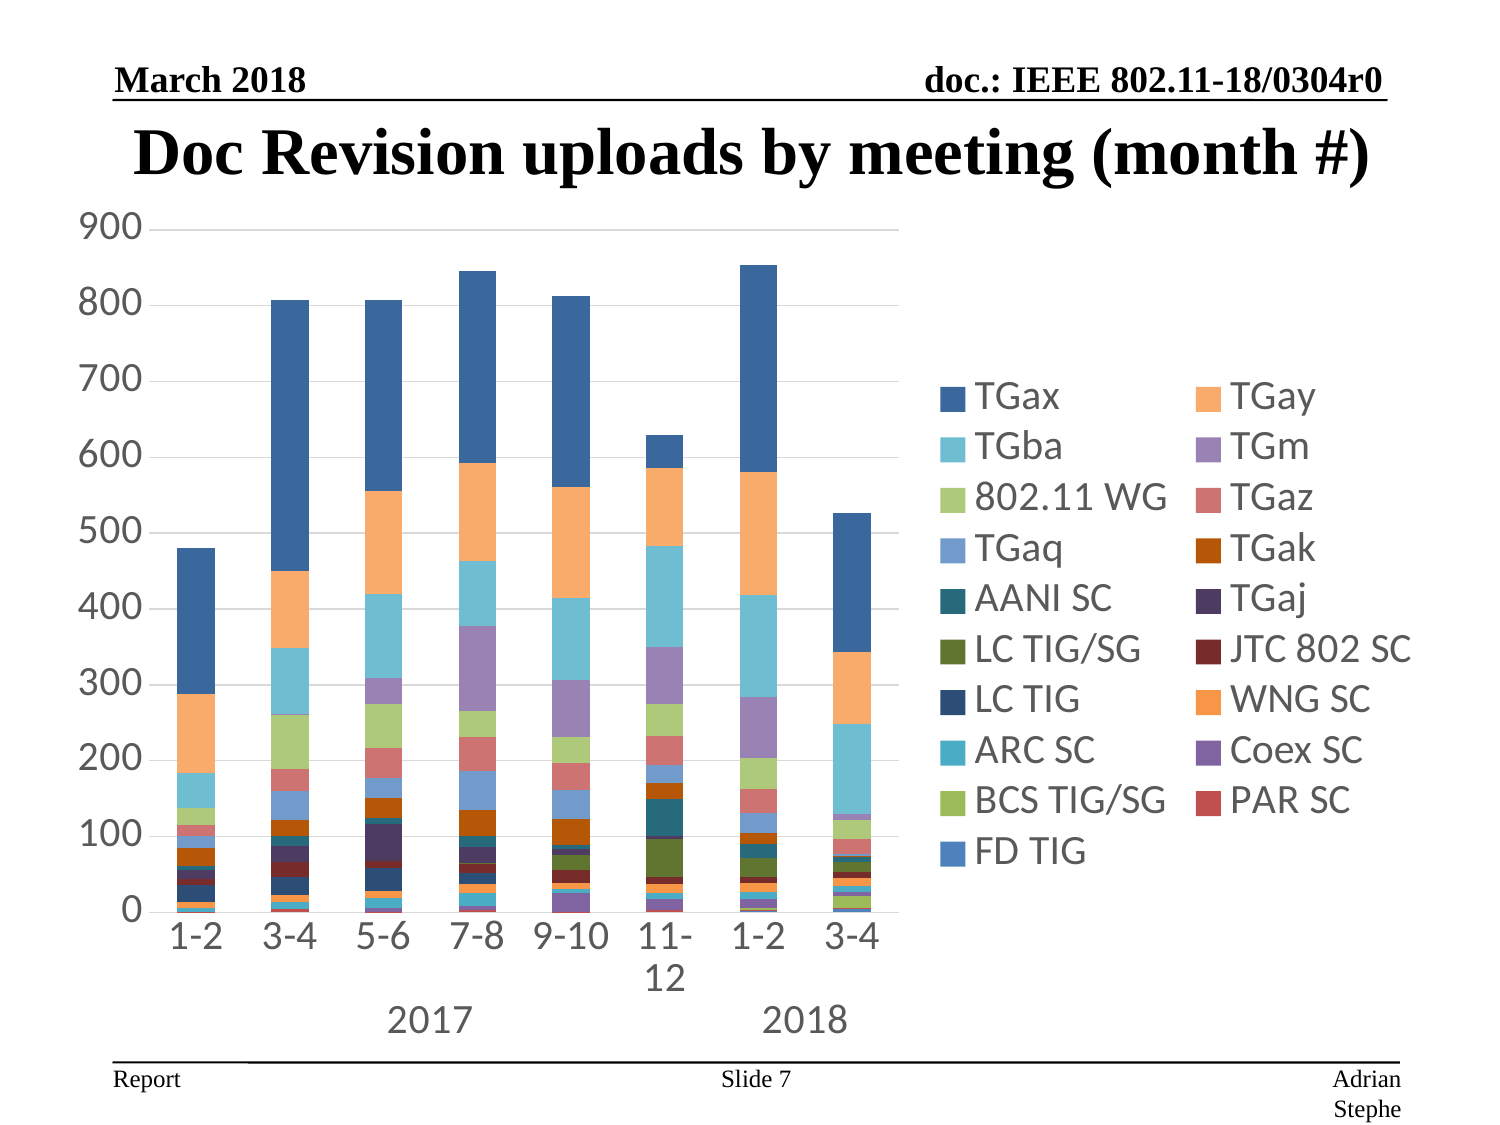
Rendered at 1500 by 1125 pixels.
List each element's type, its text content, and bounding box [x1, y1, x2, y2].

title Doc Revision uploads by meeting (month #) [115, 103, 1391, 189]
chart [49, 191, 1438, 1063]
slide_number Slide 7 [711, 1071, 801, 1093]
footer Adrian Stephens, Intel Corporation [1324, 1071, 1402, 1093]
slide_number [114, 54, 374, 101]
